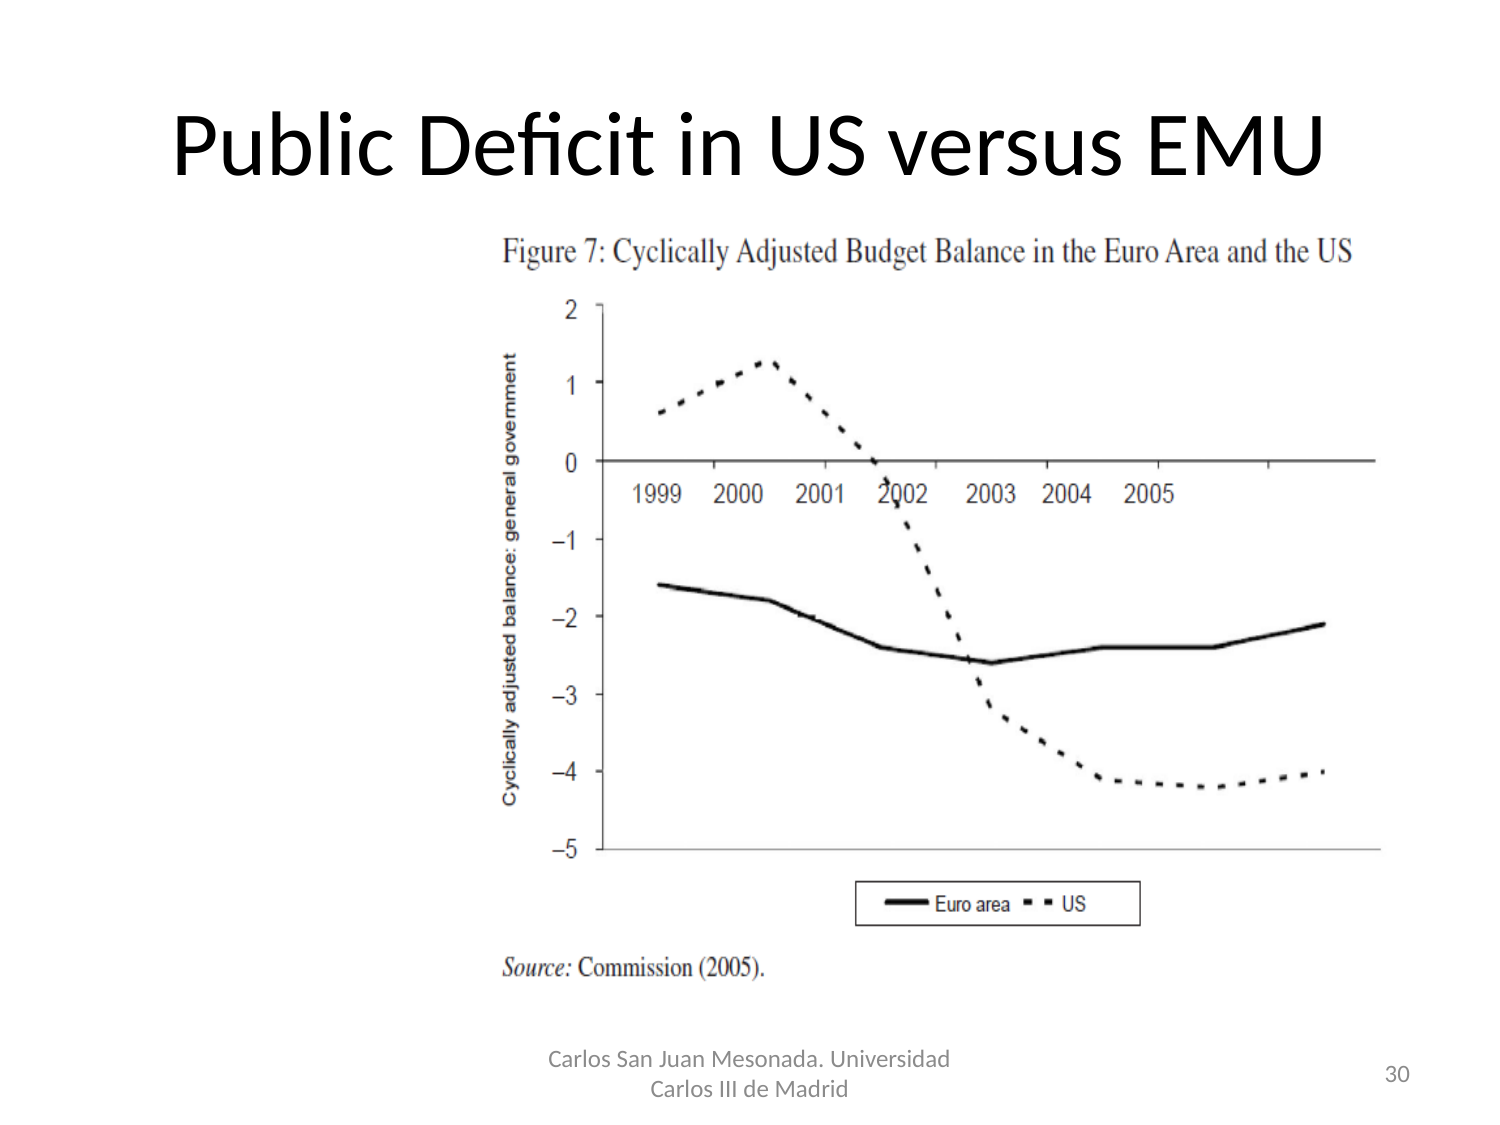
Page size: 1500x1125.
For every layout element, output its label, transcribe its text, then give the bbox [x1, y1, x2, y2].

footer Carlos San Juan Mesonada. Universidad Carlos III de Madrid [512, 1042, 988, 1103]
title Public Deficit in US versus EMU [74, 44, 1426, 233]
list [489, 219, 1424, 1012]
slide_number 30 [1074, 1042, 1425, 1103]
